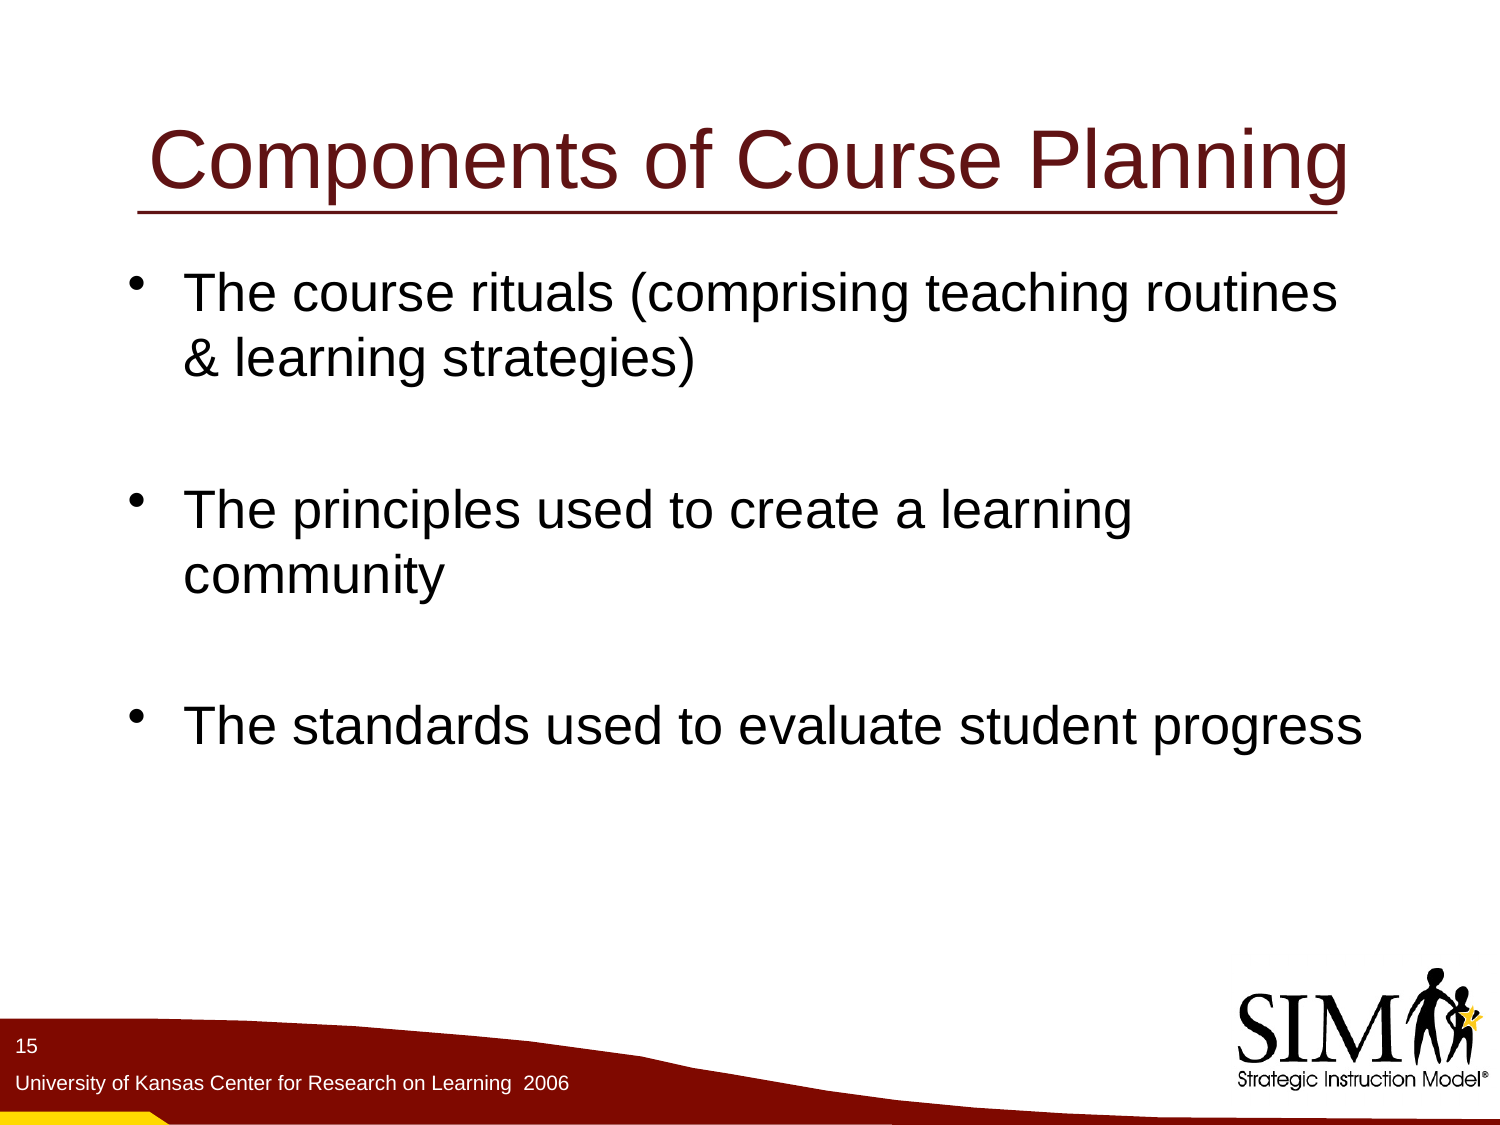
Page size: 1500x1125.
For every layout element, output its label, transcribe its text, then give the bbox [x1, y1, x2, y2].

slide_number 15 [0, 1024, 313, 1062]
picture [1231, 954, 1497, 1106]
list The course rituals (comprising teaching routines & learning strategies) The principles used to create a learning community The standards used to evaluate student progress [112, 249, 1388, 901]
footer University of Kansas Center for Research on Learning 2006 [0, 1062, 626, 1101]
title Components of Course Planning [112, 74, 1388, 213]
